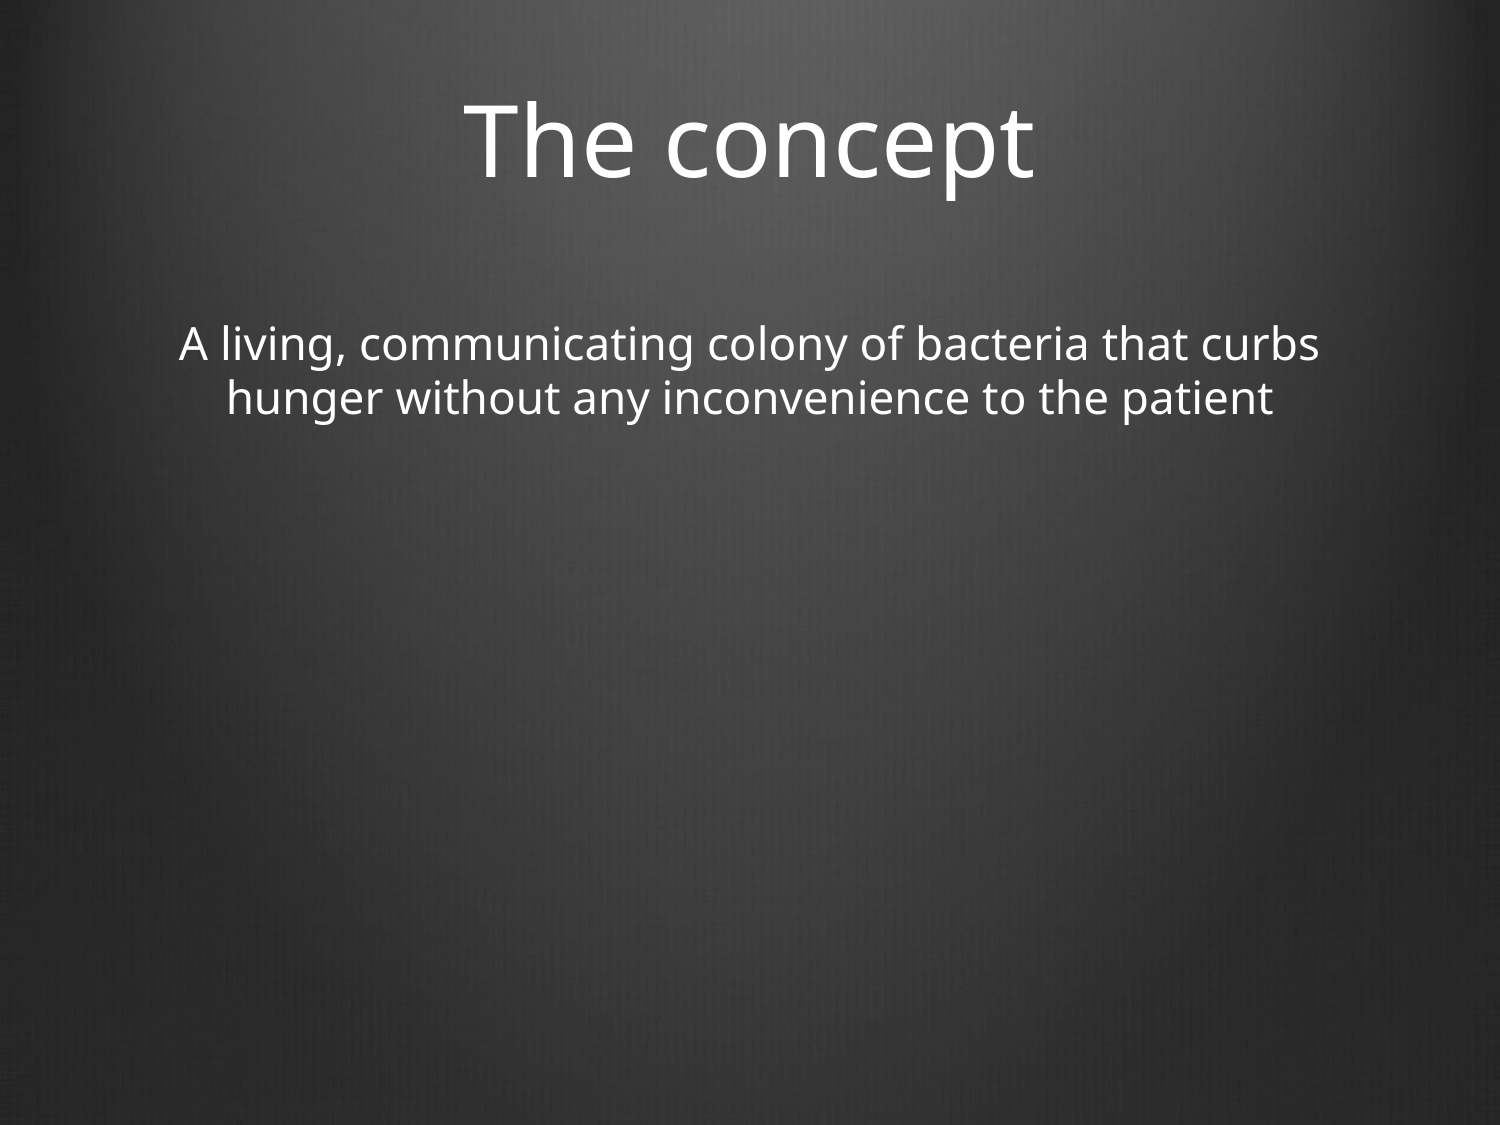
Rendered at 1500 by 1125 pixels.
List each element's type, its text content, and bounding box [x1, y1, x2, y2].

list A living, communicating colony of bacteria that curbs hunger without any inconvenience to the patient [112, 306, 1388, 1005]
title The concept [112, 19, 1388, 255]
